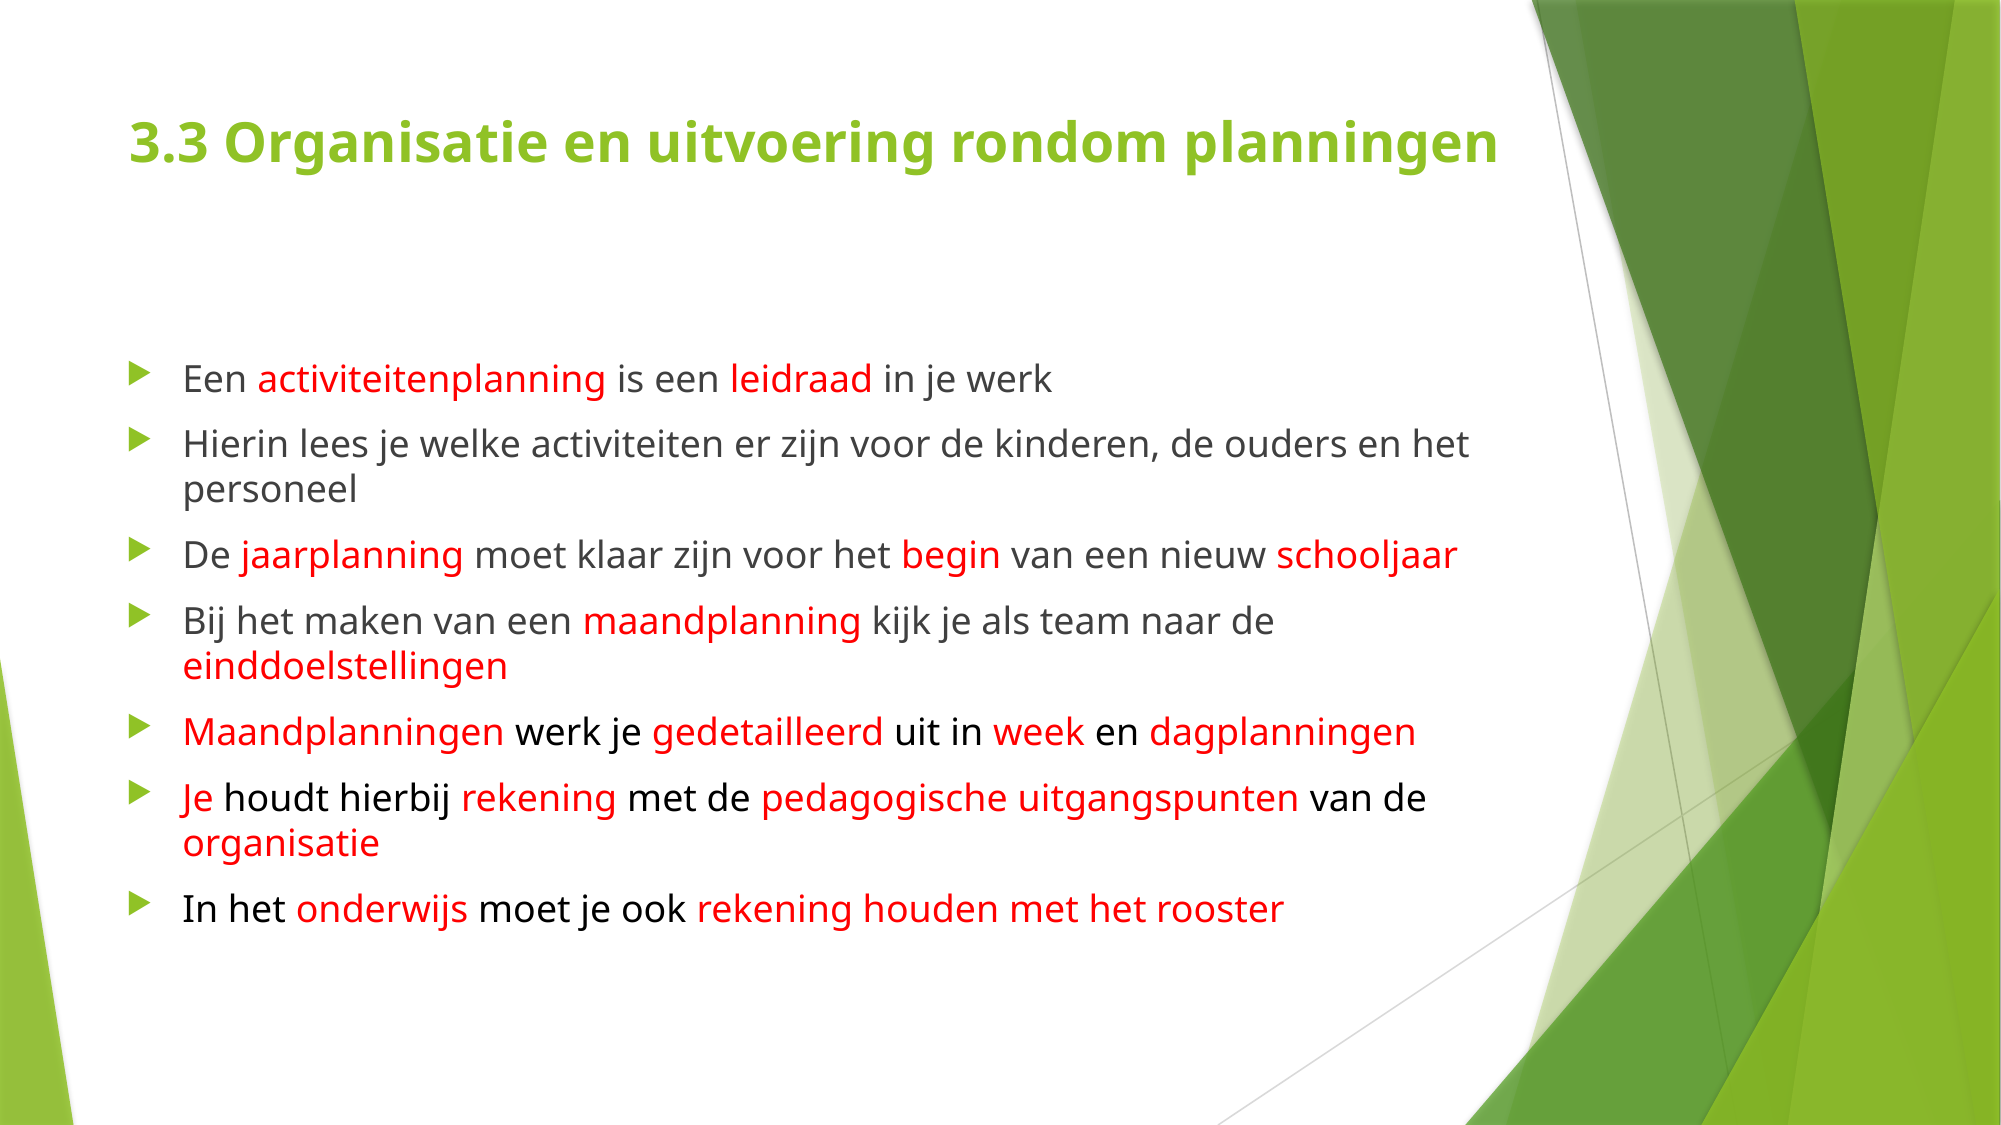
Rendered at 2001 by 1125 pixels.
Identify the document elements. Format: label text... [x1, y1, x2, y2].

list Een activiteitenplanning is een leidraad in je werk Hierin lees je welke activiteiten er zijn voor de kinderen, de ouders en het personeel De jaarplanning moet klaar zijn voor het begin van een nieuw schooljaar Bij het maken van een maandplanning kijk je als team naar de einddoelstellingen Maandplanningen werk je gedetailleerd uit in week en dagplanningen Je houdt hierbij rekening met de pedagogische uitgangspunten van de organisatie In het onderwijs moet je ook rekening houden met het rooster [111, 347, 1522, 984]
title 3.3 Organisatie en uitvoering rondom planningen [111, 99, 1522, 317]
